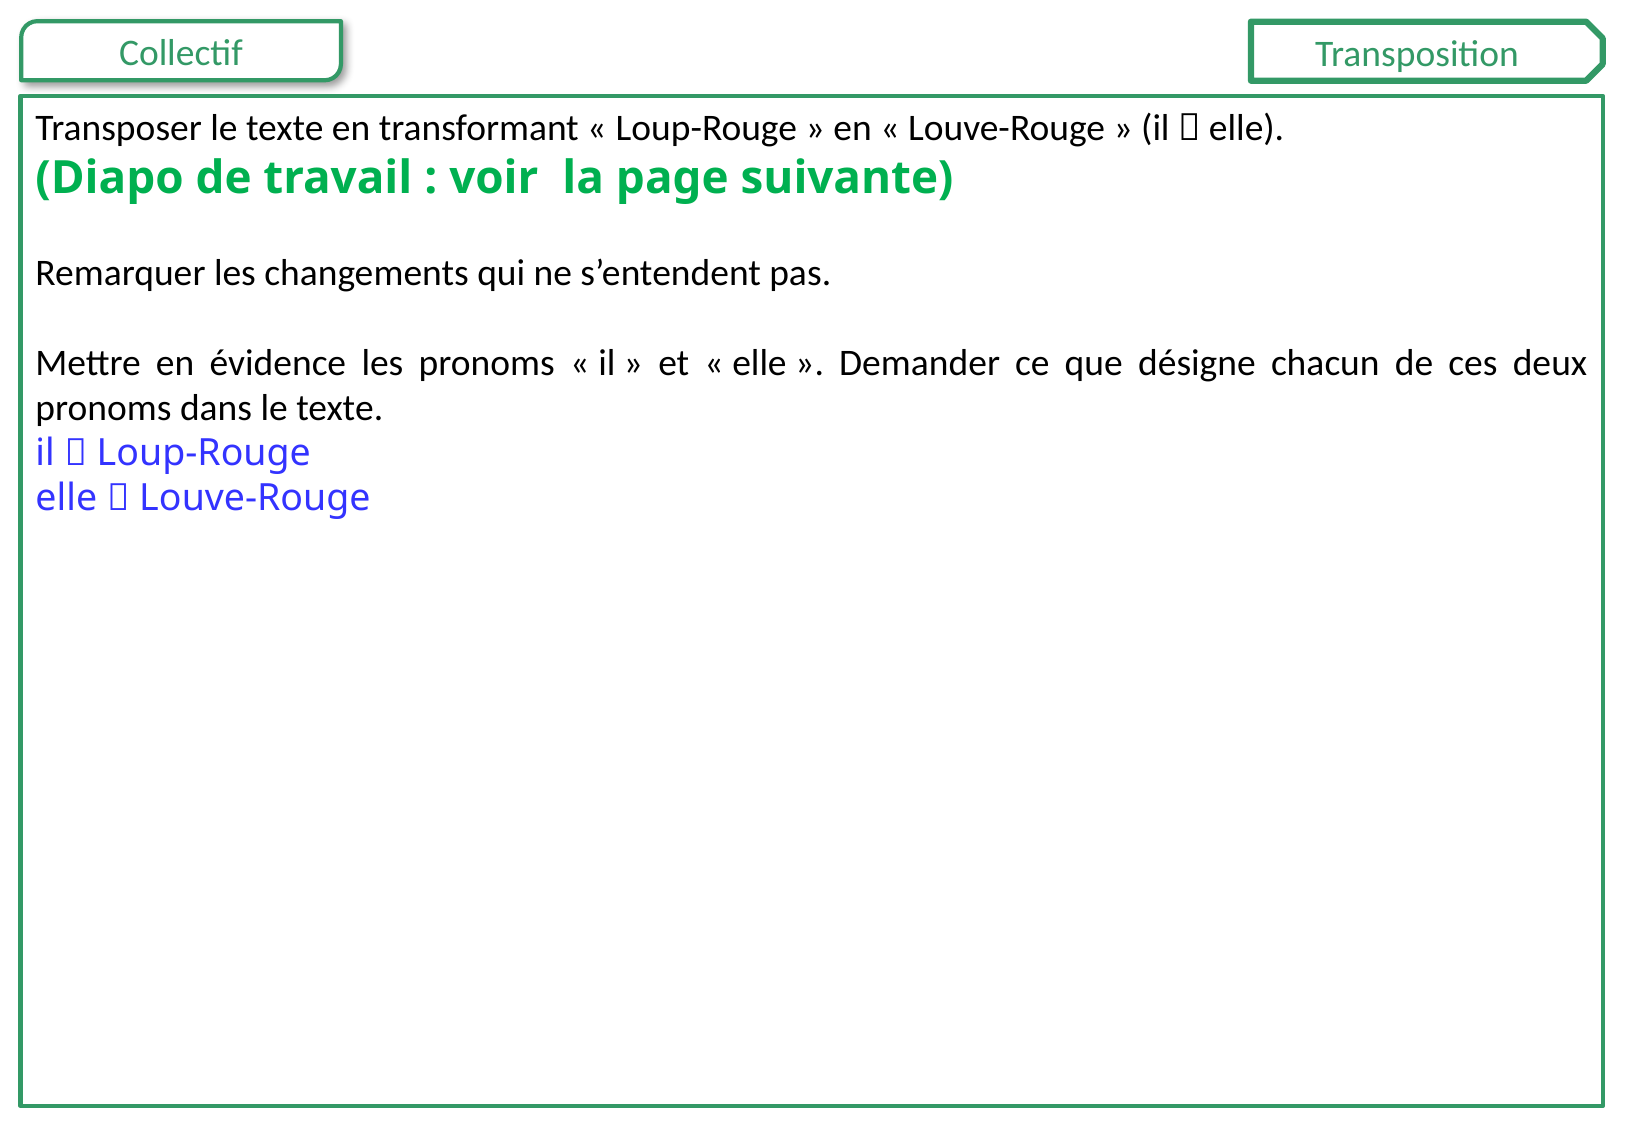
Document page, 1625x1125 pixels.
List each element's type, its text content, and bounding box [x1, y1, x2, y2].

list Transposer le texte en transformant « Loup-Rouge » en « Louve-Rouge » (il  elle). (Diapo de travail : voir la page suivante) Remarquer les changements qui ne s’entendent pas. Mettre en évidence les pronoms « il » et « elle ». Demander ce que désigne chacun de ces deux pronoms dans le texte. il  Loup-Rouge elle  Louve-Rouge [18, 94, 1605, 1108]
list Transposition [1250, 21, 1584, 81]
